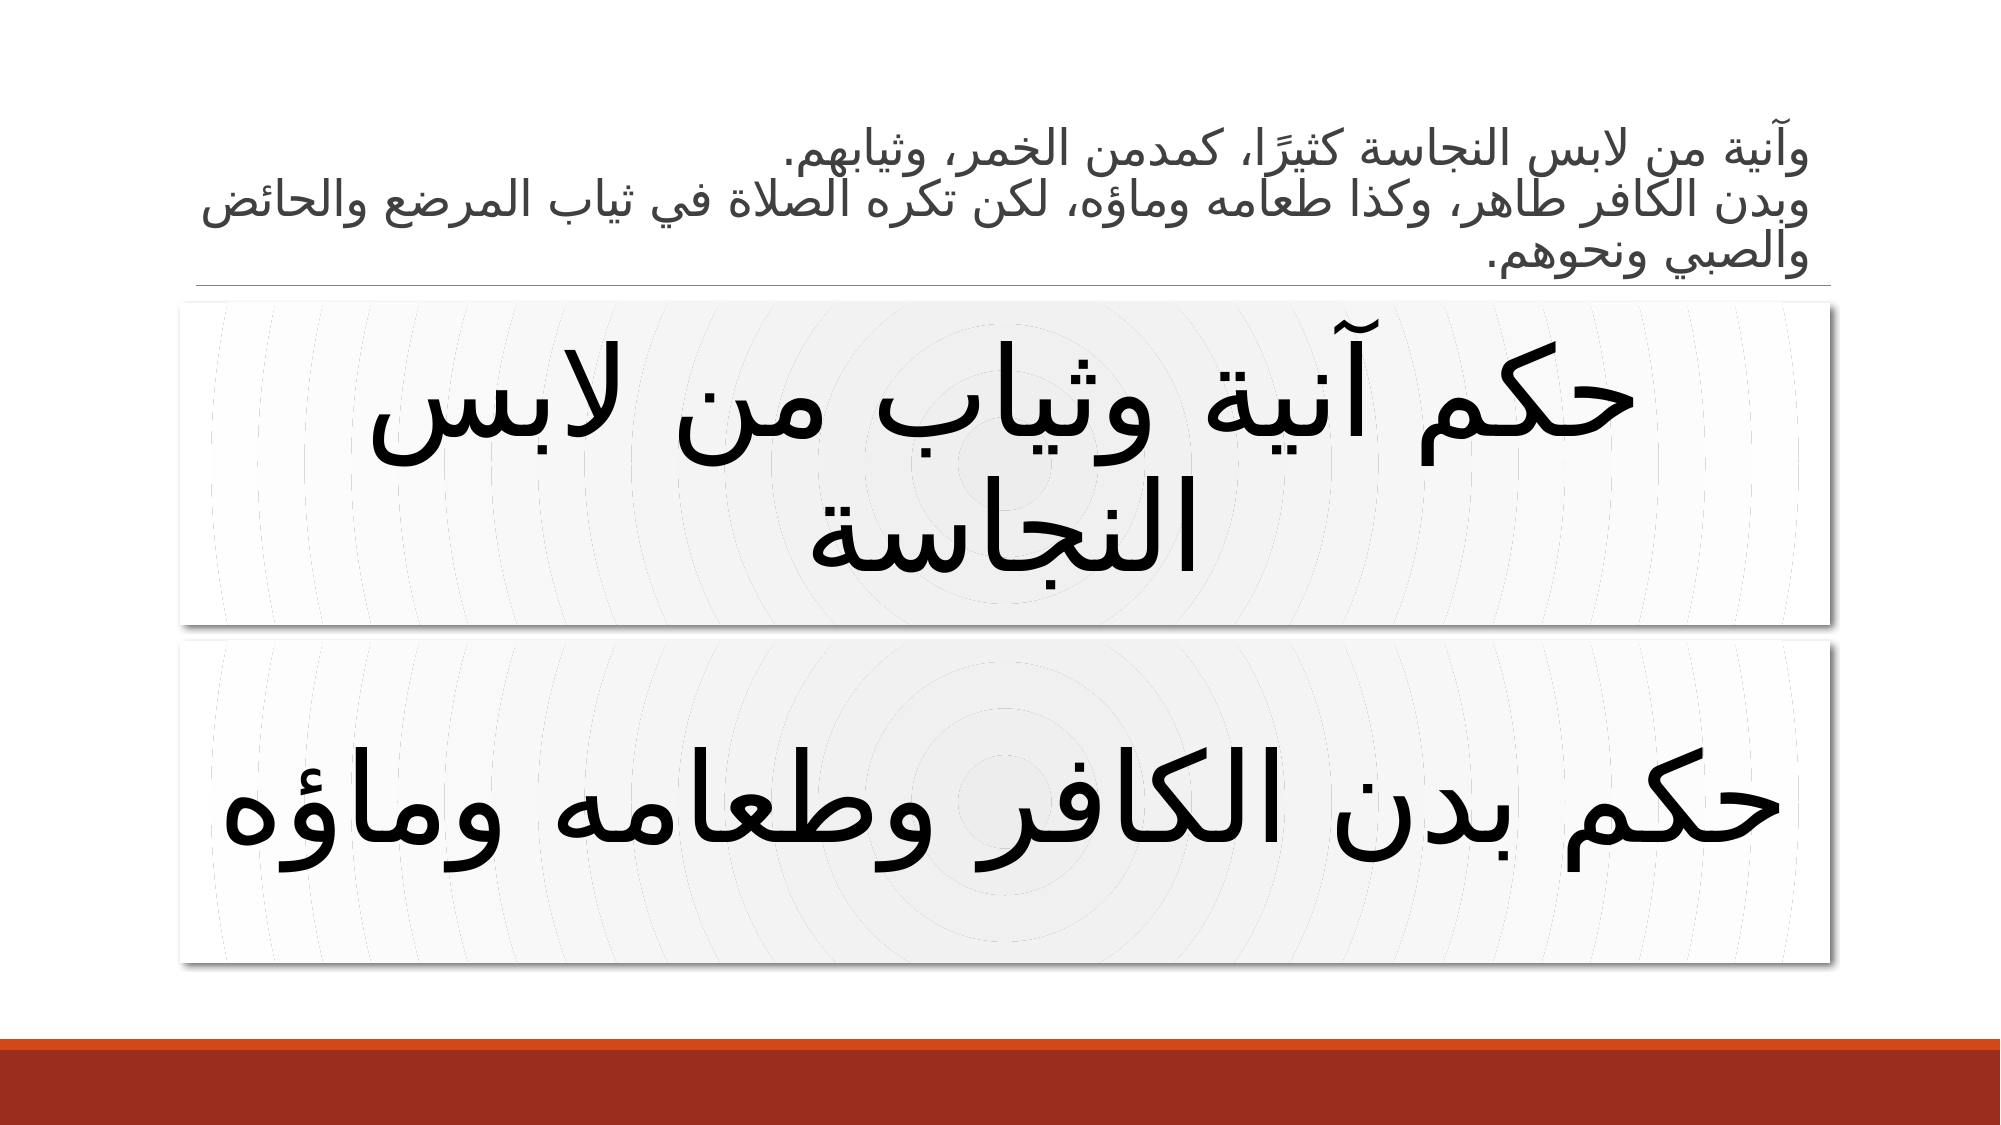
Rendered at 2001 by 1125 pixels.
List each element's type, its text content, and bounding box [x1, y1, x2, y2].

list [179, 302, 1831, 964]
title وآنية من لابس النجاسة كثيرًا، كمدمن الخمر، وثيابهم. وبدن الكافر طاهر، وكذا طعامه وماؤه، لكن تكره الصلاة في ثياب المرضع والحائض والصبي ونحوهم. [180, 137, 1827, 285]
